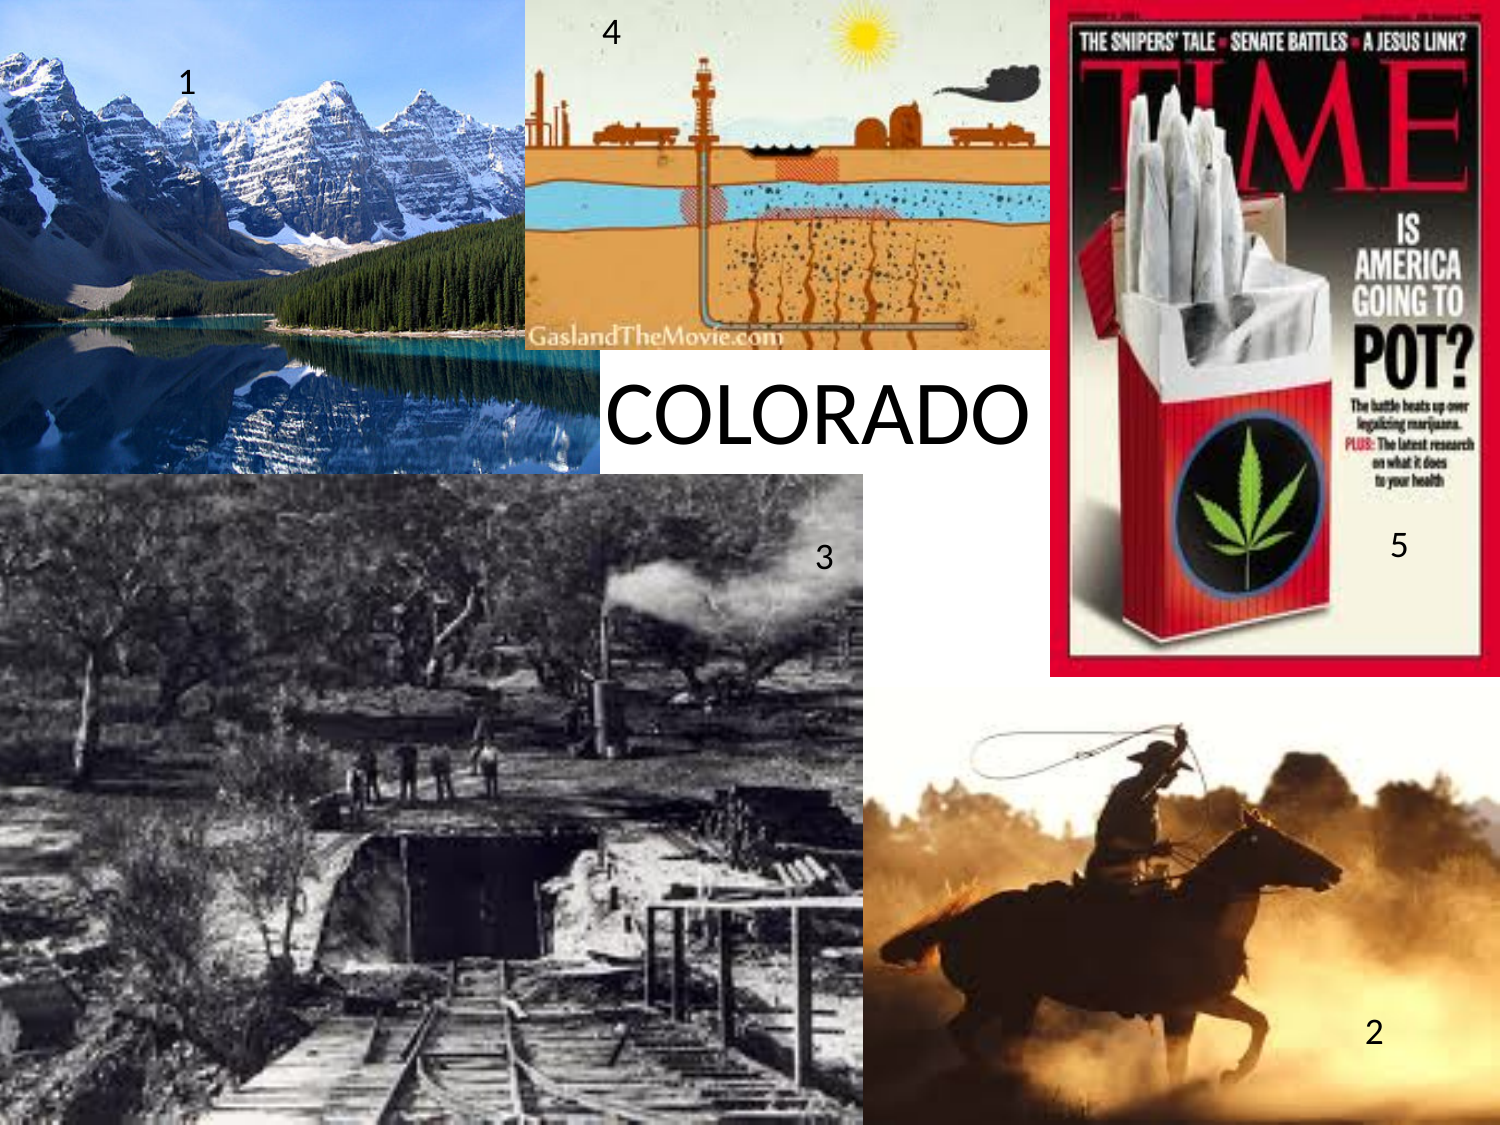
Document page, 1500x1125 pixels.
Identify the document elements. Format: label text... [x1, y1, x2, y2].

picture [0, 0, 1500, 1125]
title COLORADO [604, 360, 1044, 504]
